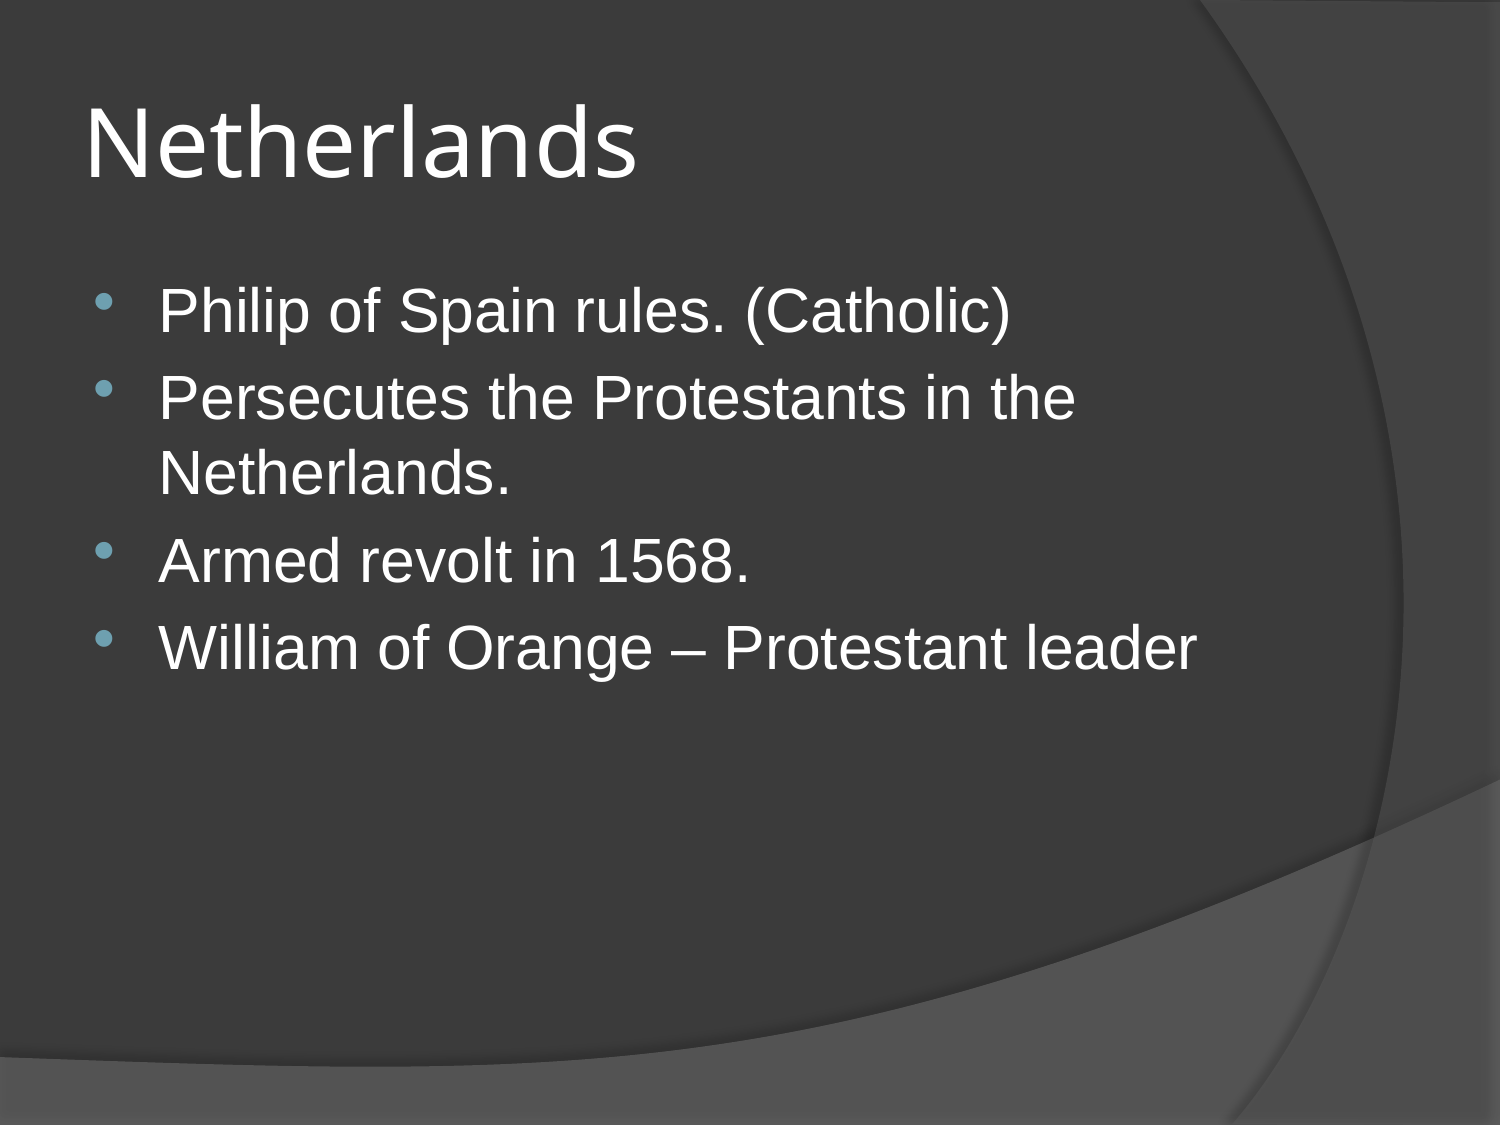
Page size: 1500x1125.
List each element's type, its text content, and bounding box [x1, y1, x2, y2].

title Netherlands [75, 45, 1300, 233]
list Philip of Spain rules. (Catholic) Persecutes the Protestants in the Netherlands. Armed revolt in 1568. William of Orange – Protestant leader [75, 262, 1300, 1005]
